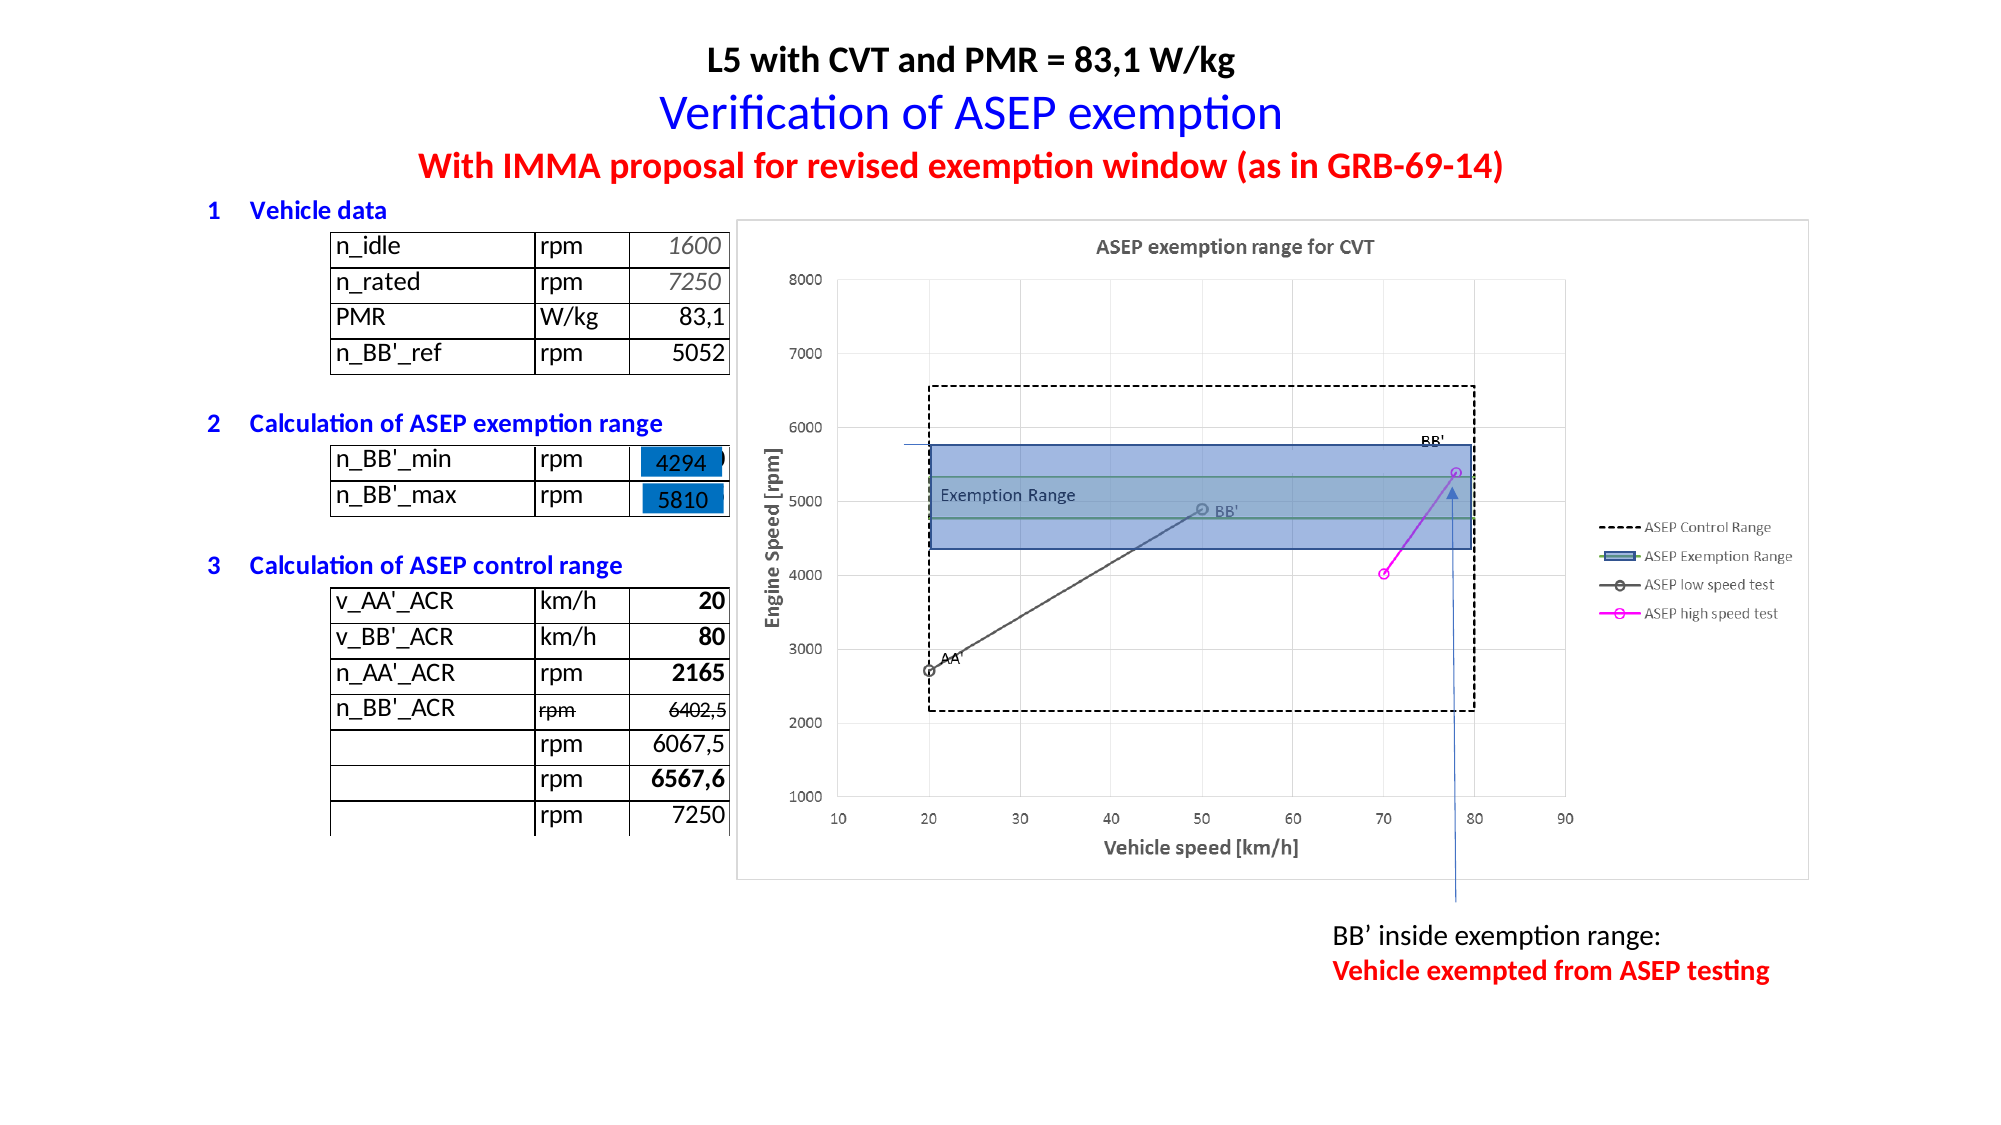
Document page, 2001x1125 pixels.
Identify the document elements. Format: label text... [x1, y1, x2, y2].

picture [736, 219, 1809, 880]
text_box With IMMA proposal for revised exemption window (as in GRB-69-14) [403, 133, 1521, 194]
text_box L5 with CVT and PMR = 83,1 W/kg Verification of ASEP exemption [644, 27, 1299, 133]
picture [201, 196, 732, 838]
text_box BB’ inside exemption range: Vehicle exempted from ASEP testing [1317, 909, 1809, 1029]
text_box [1452, 550, 1456, 903]
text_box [1452, 486, 1456, 549]
